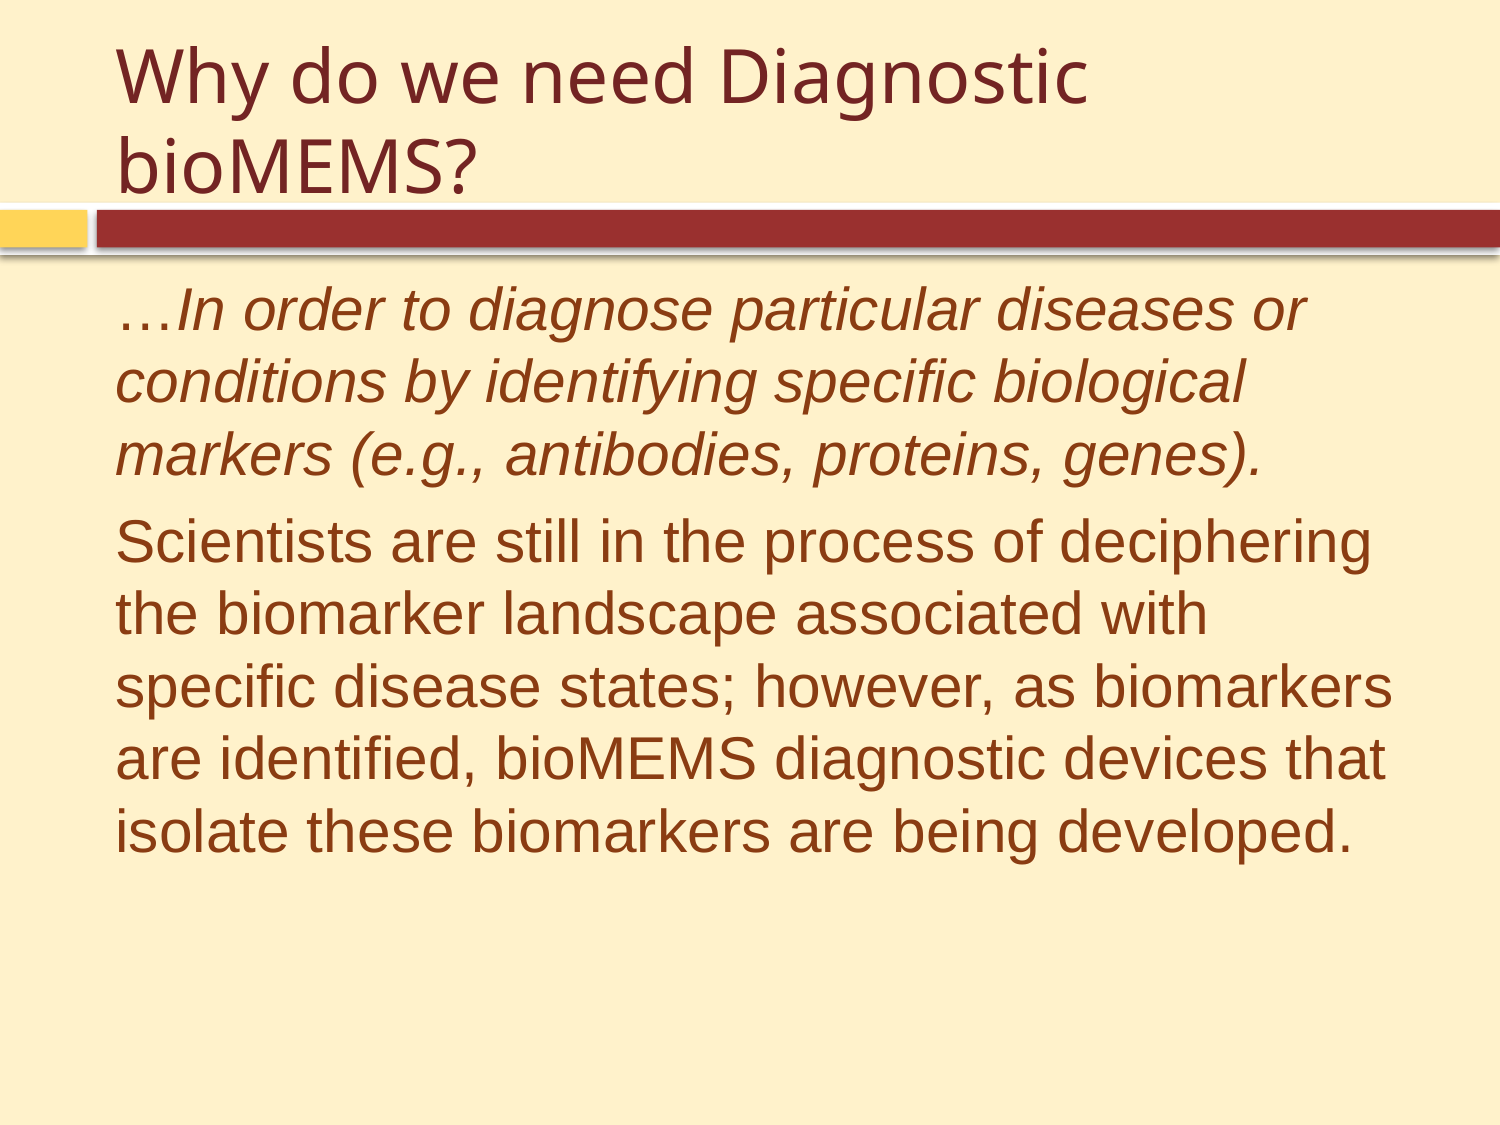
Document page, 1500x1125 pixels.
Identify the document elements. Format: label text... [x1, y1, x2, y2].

list …In order to diagnose particular diseases or conditions by identifying specific biological markers (e.g., antibodies, proteins, genes). Scientists are still in the process of deciphering the biomarker landscape associated with specific disease states; however, as biomarkers are identified, bioMEMS diagnostic devices that isolate these biomarkers are being developed. [100, 262, 1438, 1000]
title Why do we need Diagnostic bioMEMS? [100, 37, 1438, 200]
